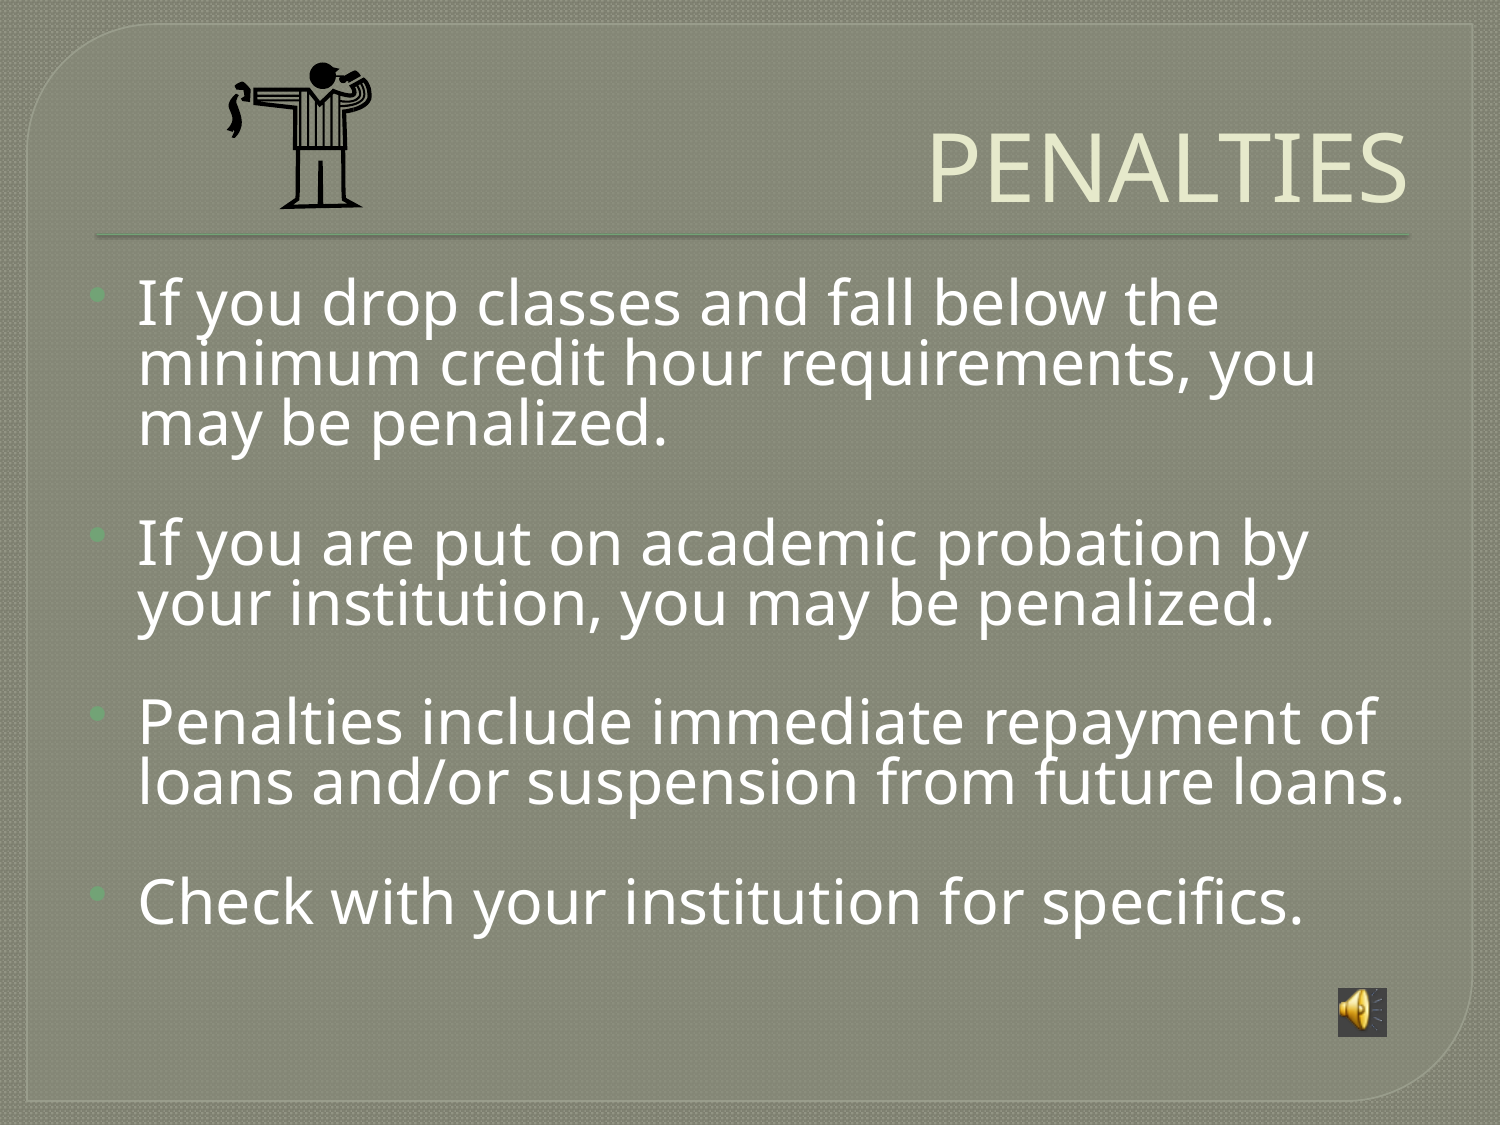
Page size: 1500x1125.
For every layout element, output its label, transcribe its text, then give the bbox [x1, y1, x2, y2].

list If you drop classes and fall below the minimum credit hour requirements, you may be penalized. If you are put on academic probation by your institution, you may be penalized. Penalties include immediate repayment of loans and/or suspension from future loans. Check with your institution for specifics. [74, 269, 1426, 1013]
title PENALTIES [75, 41, 1425, 230]
picture [224, 62, 373, 210]
picture [1337, 987, 1388, 1038]
